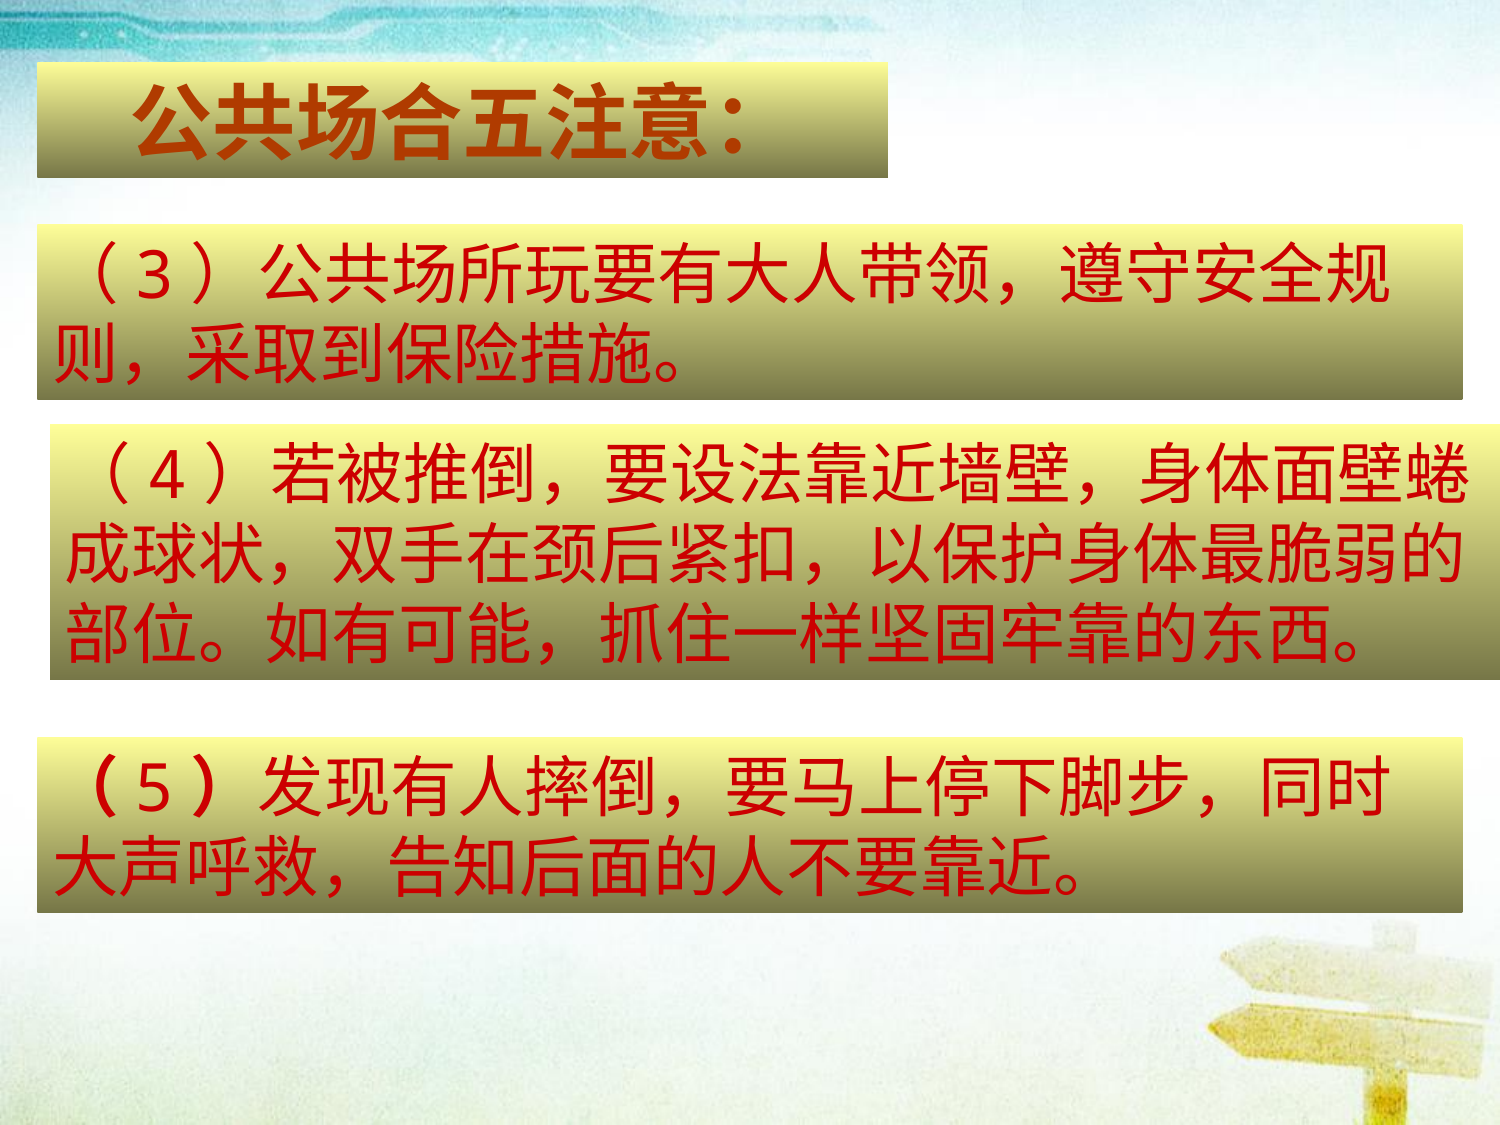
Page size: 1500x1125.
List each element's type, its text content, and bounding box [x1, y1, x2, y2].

text_box （5）发现有人摔倒，要马上停下脚步，同时大声呼救，告知后面的人不要靠近。 [37, 737, 1463, 913]
text_box （4）若被推倒，要设法靠近墙壁，身体面壁蜷成球状，双手在颈后紧扣，以保护身体最脆弱的部位。如有可能，抓住一样坚固牢靠的东西。 [50, 424, 1500, 680]
picture [0, 0, 1500, 1125]
text_box （3）公共场所玩要有大人带领，遵守安全规则，采取到保险措施。 [37, 224, 1463, 400]
text_box 公共场合五注意： [37, 62, 888, 178]
